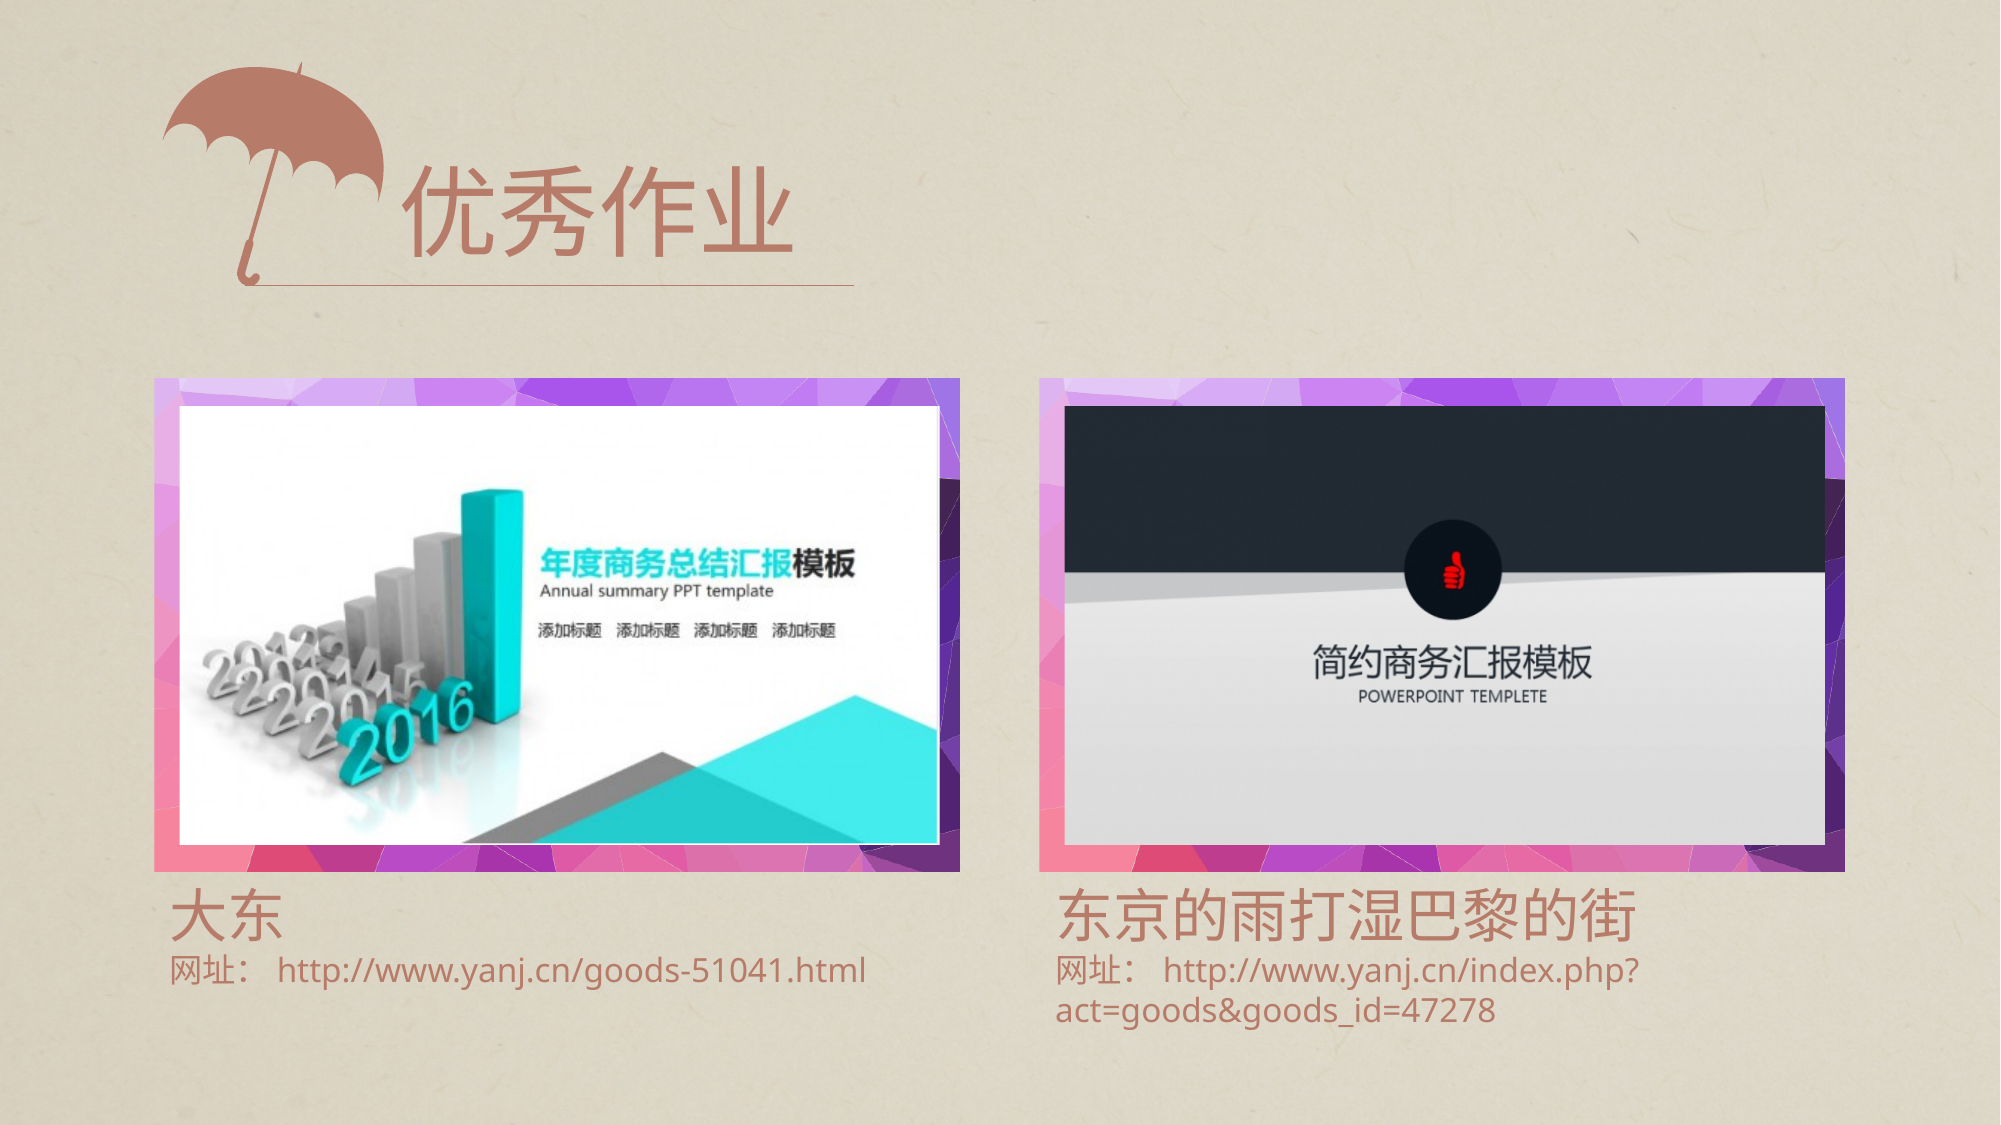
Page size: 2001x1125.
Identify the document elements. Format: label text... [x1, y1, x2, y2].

text_box 优秀作业 [383, 142, 854, 277]
text_box [162, 62, 383, 286]
picture [0, 0, 2001, 1125]
text_box 东京的雨打湿巴黎的街 网址：http://www.yanj.cn/index.php?act=goods&goods_id=47278 [1040, 872, 1845, 1037]
text_box 大东 网址：http://www.yanj.cn/goods-51041.html [154, 872, 960, 997]
